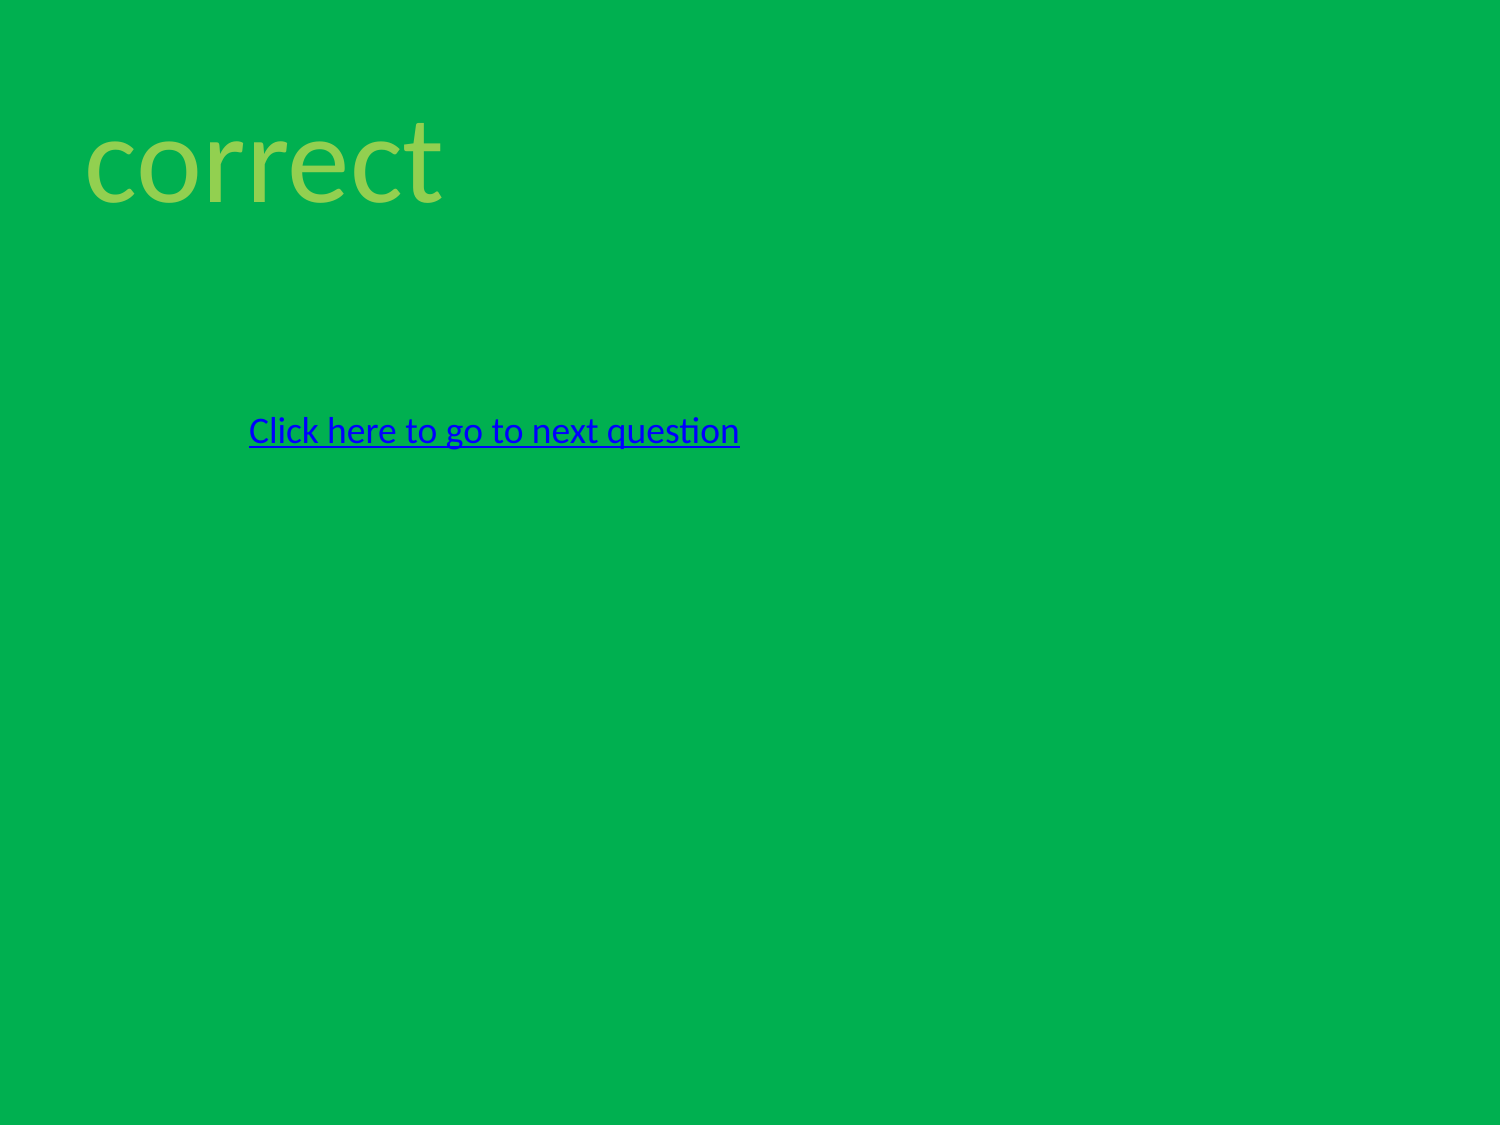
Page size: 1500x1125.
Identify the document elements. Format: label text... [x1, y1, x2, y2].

text_box correct [70, 70, 680, 235]
text_box Click here to go to next question [234, 398, 914, 459]
